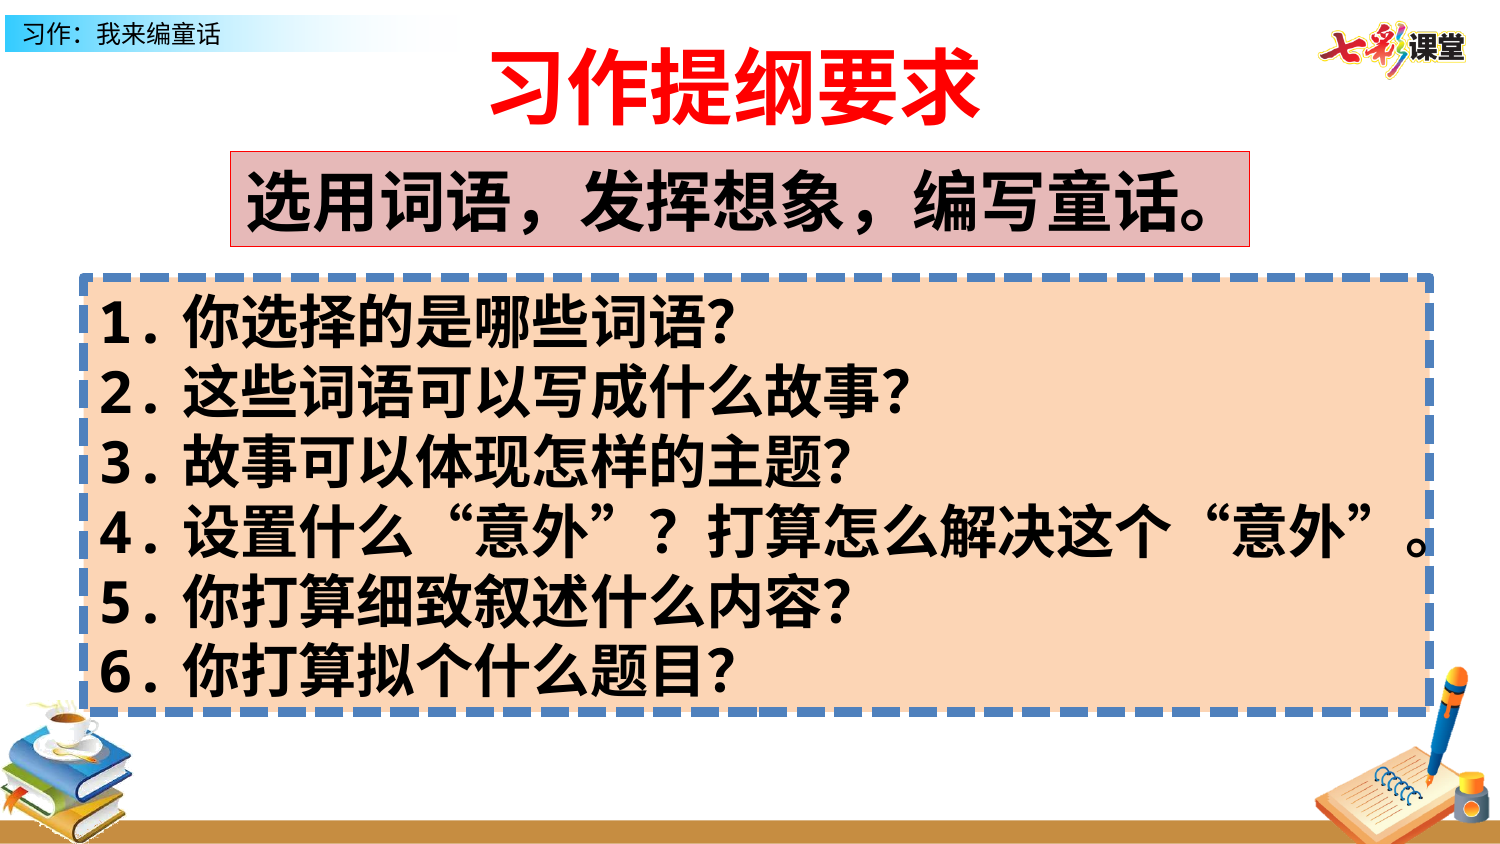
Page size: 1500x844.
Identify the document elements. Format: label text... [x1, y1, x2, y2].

picture [1303, 652, 1500, 844]
picture [0, 700, 146, 844]
picture [1316, 20, 1468, 80]
text_box 1.你选择的是哪些词语？ 2.这些词语可以写成什么故事？ 3.故事可以体现怎样的主题？ 4.设置什么“意外”？打算怎么解决这个“意外”。 5.你打算细致叙述什么内容？ 6.你打算拟个什么题目？ [83, 277, 1430, 712]
text_box 习作提纲要求 [468, 28, 1032, 143]
text_box 选用词语，发挥想象，编写童话。 [230, 151, 1250, 247]
